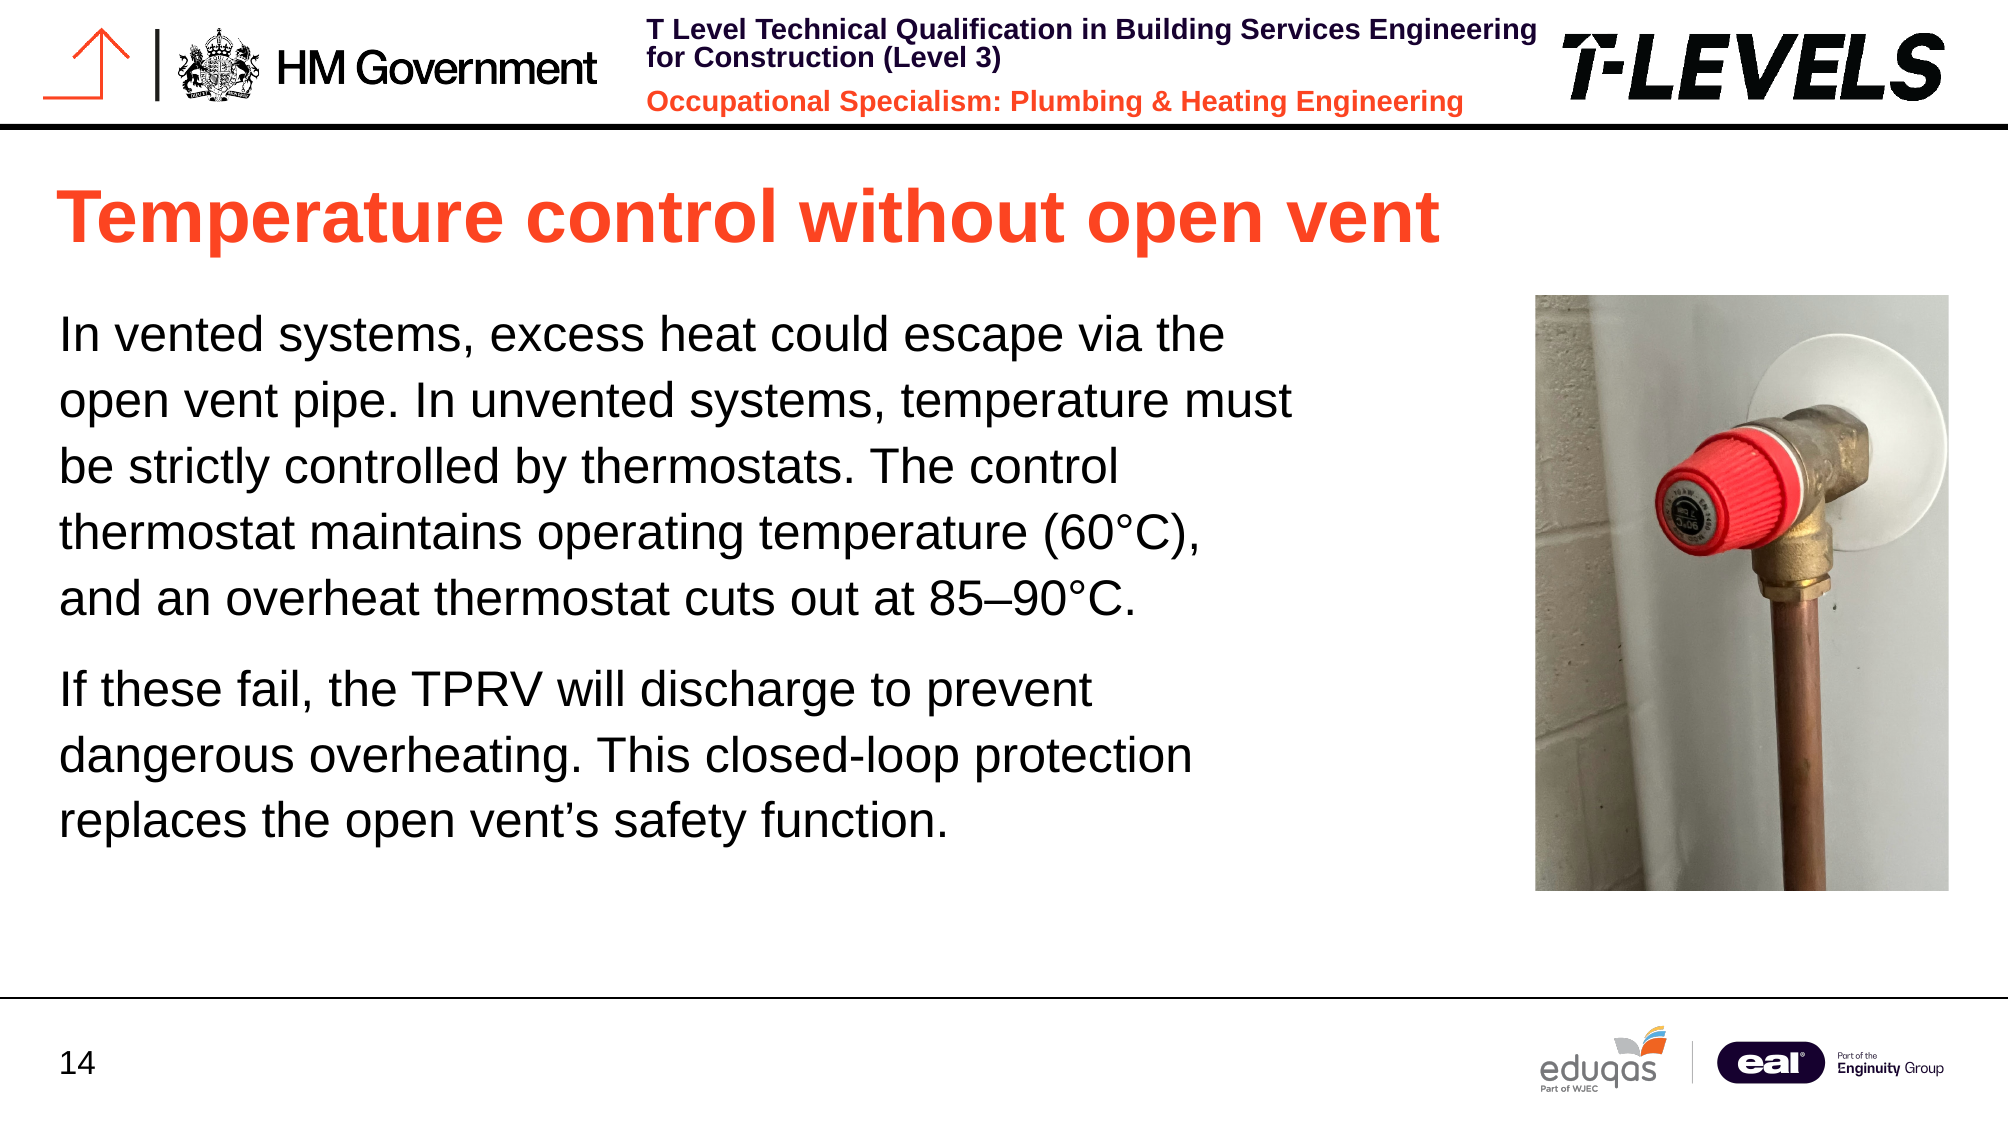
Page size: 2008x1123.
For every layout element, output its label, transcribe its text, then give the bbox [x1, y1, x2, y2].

picture [155, 28, 597, 102]
title Temperature control without open vent [41, 111, 1949, 314]
list In vented systems, excess heat could escape via the open vent pipe. In unvented systems, temperature must be strictly controlled by thermostats. The control thermostat maintains operating temperature (60°C), and an overheat thermostat cuts out at 85–90°C. If these fail, the TPRV will discharge to prevent dangerous overheating. This closed-loop protection replaces the open vent’s safety function. [59, 295, 1300, 975]
picture [38, 27, 136, 100]
picture [1543, 25, 1964, 108]
picture [1535, 295, 1949, 891]
picture [1535, 1021, 1949, 1097]
